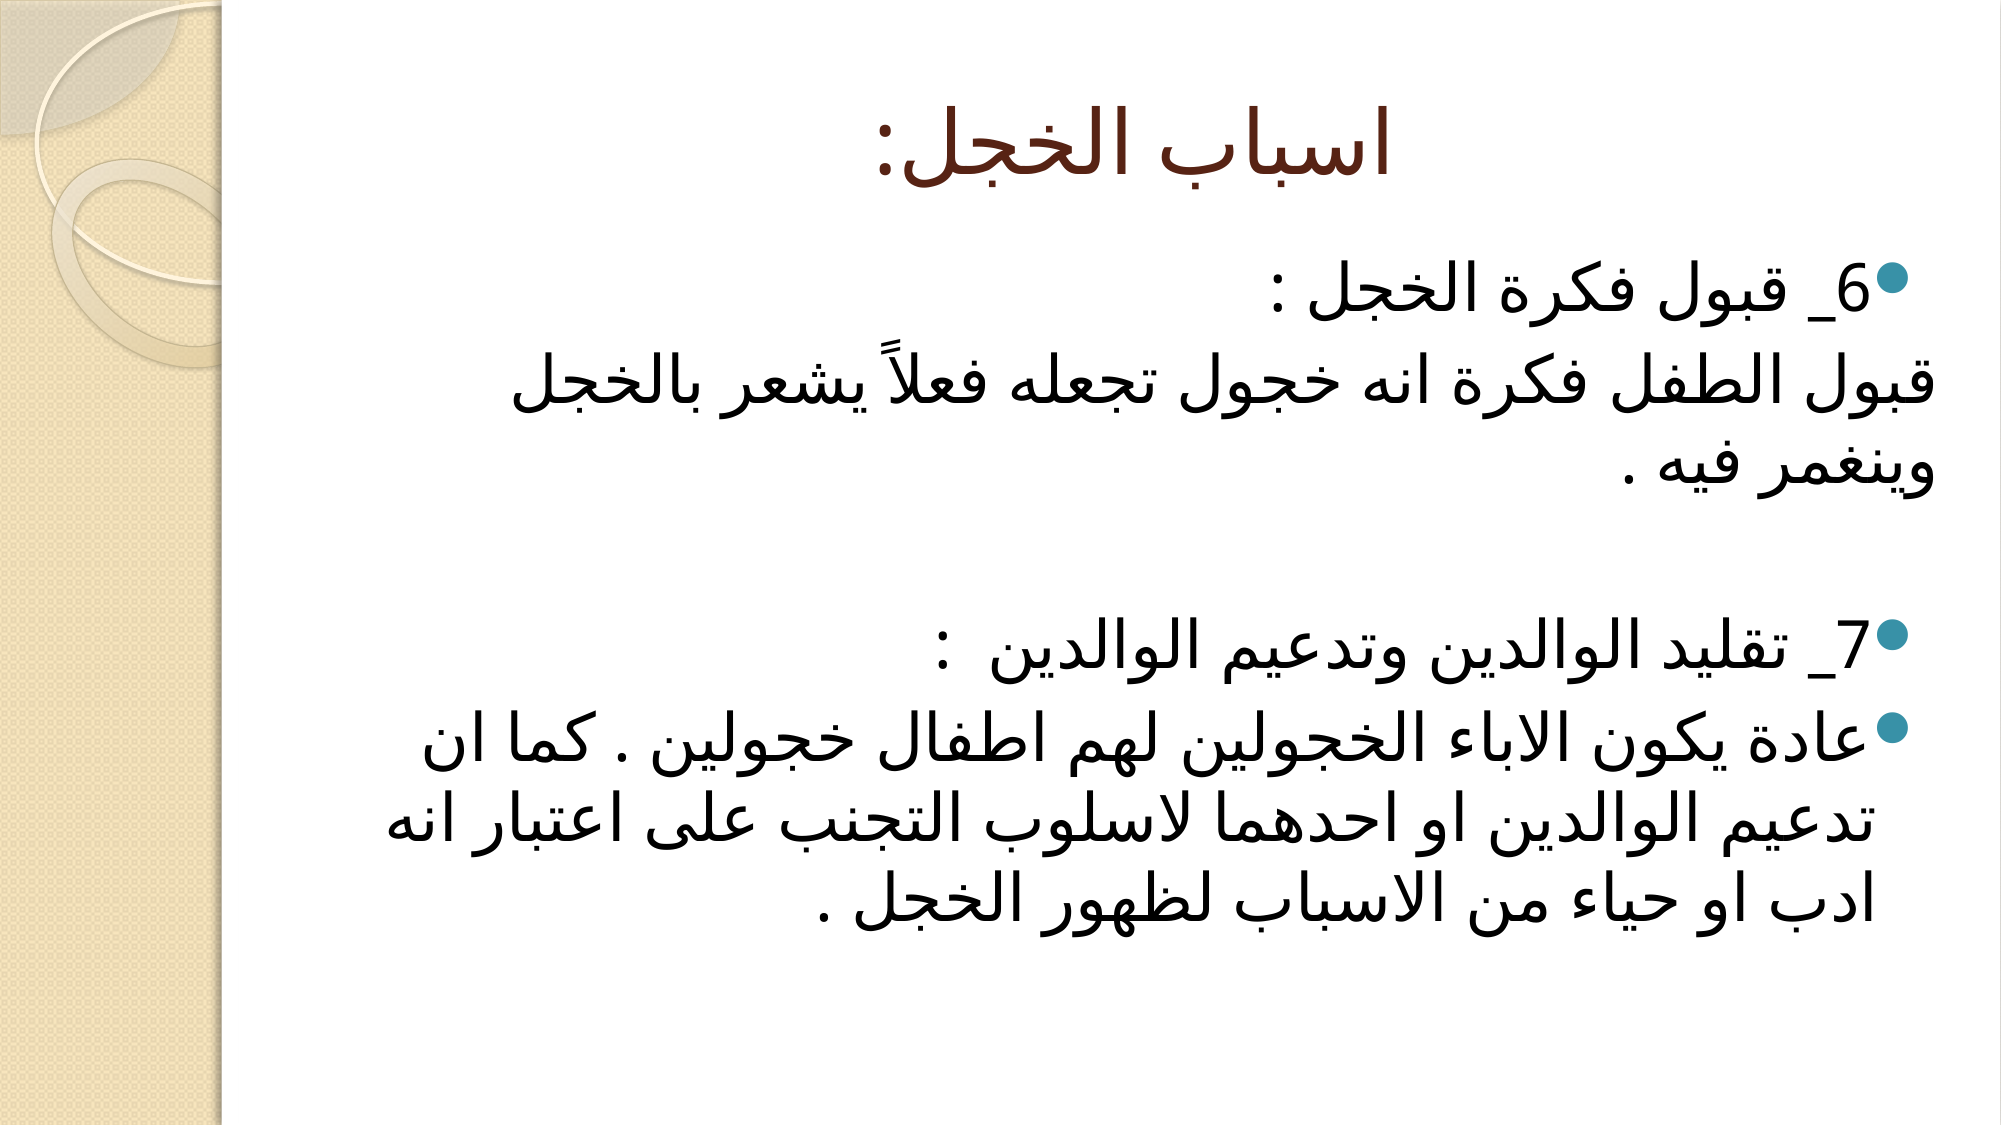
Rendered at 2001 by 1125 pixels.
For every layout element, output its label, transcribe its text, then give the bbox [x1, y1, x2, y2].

title اسباب الخجل: [313, 45, 1954, 233]
list 6_ قبول فكرة الخجل : قبول الطفل فكرة انه خجول تجعله فعلاً يشعر بالخجل وينغمر فيه . 7_ تقليد الوالدين وتدعيم الوالدين : عادة يكون الاباء الخجولين لهم اطفال خجولين . كما ان تدعيم الوالدين او احدهما لاسلوب التجنب على اعتبار انه ادب او حياء من الاسباب لظهور الخجل . [313, 237, 1954, 1025]
